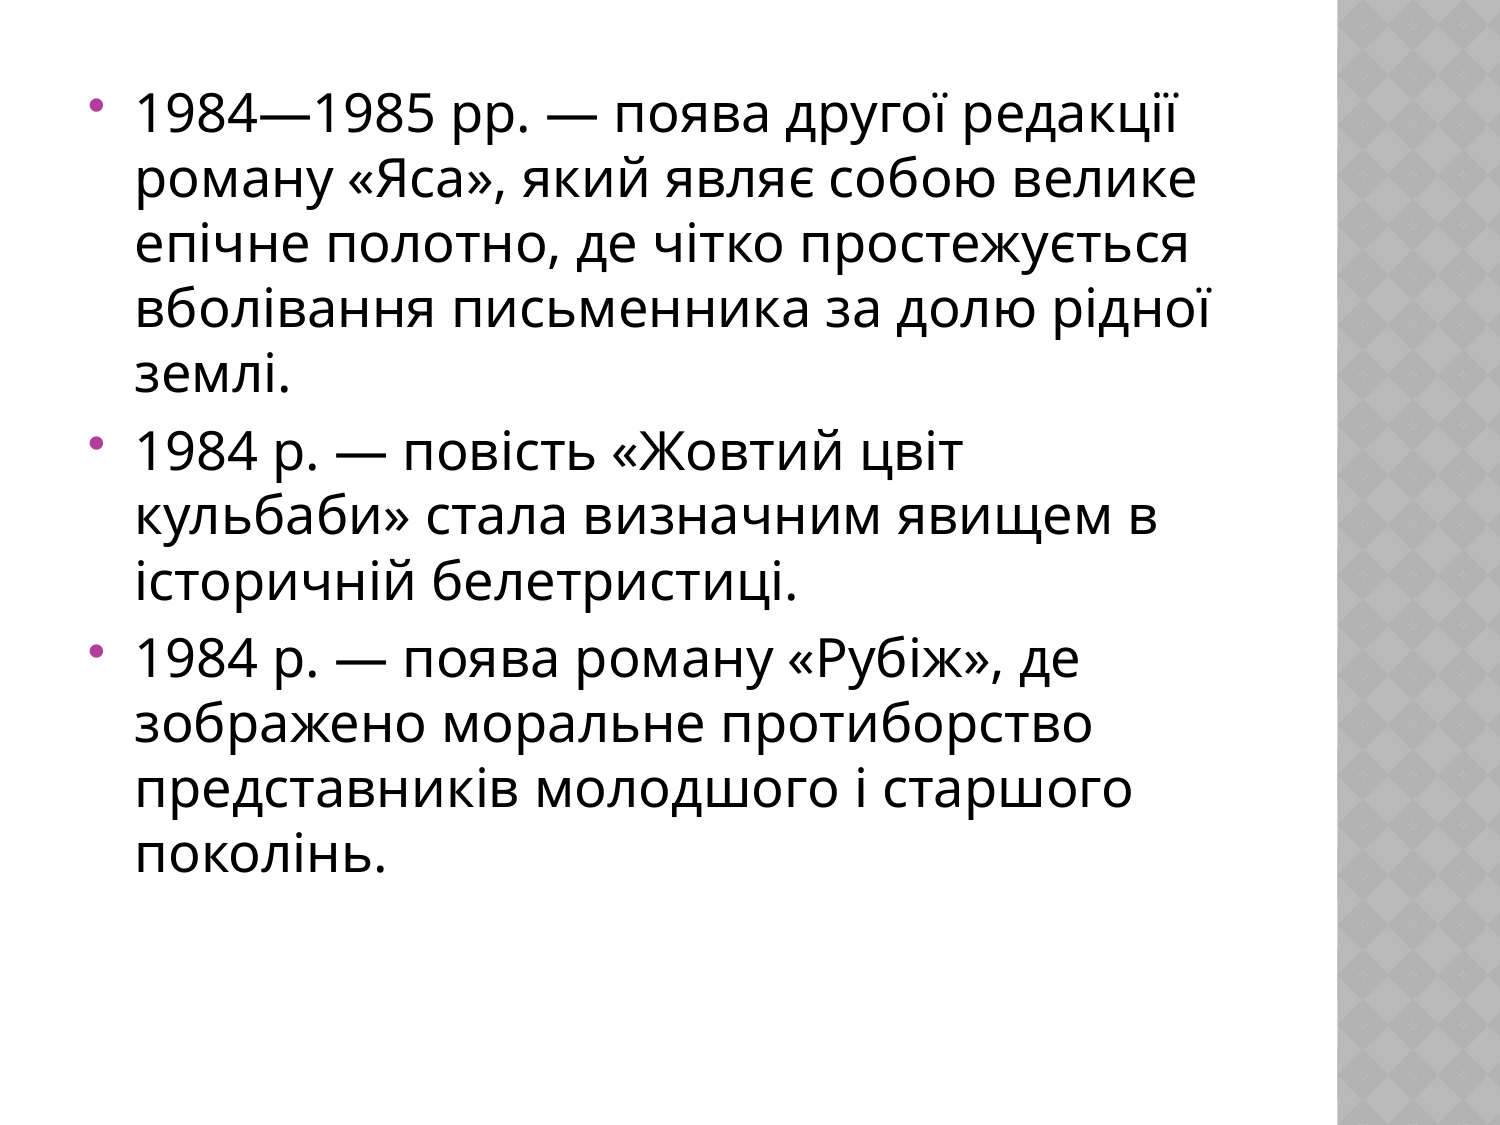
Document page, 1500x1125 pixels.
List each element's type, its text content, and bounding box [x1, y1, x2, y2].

list 1984—1985 рр. — поява другої редакції роману «Яса», який являє собою велике епічне полотно, де чітко простежується вболівання письменника за долю рідної землі. 1984 р. — повість «Жовтий цвіт кульбаби» стала визначним явищем в історичній белетристиці. 1984 р. — поява роману «Рубіж», де зображено моральне протиборство представників молодшого і старшого поколінь. [75, 70, 1263, 1059]
